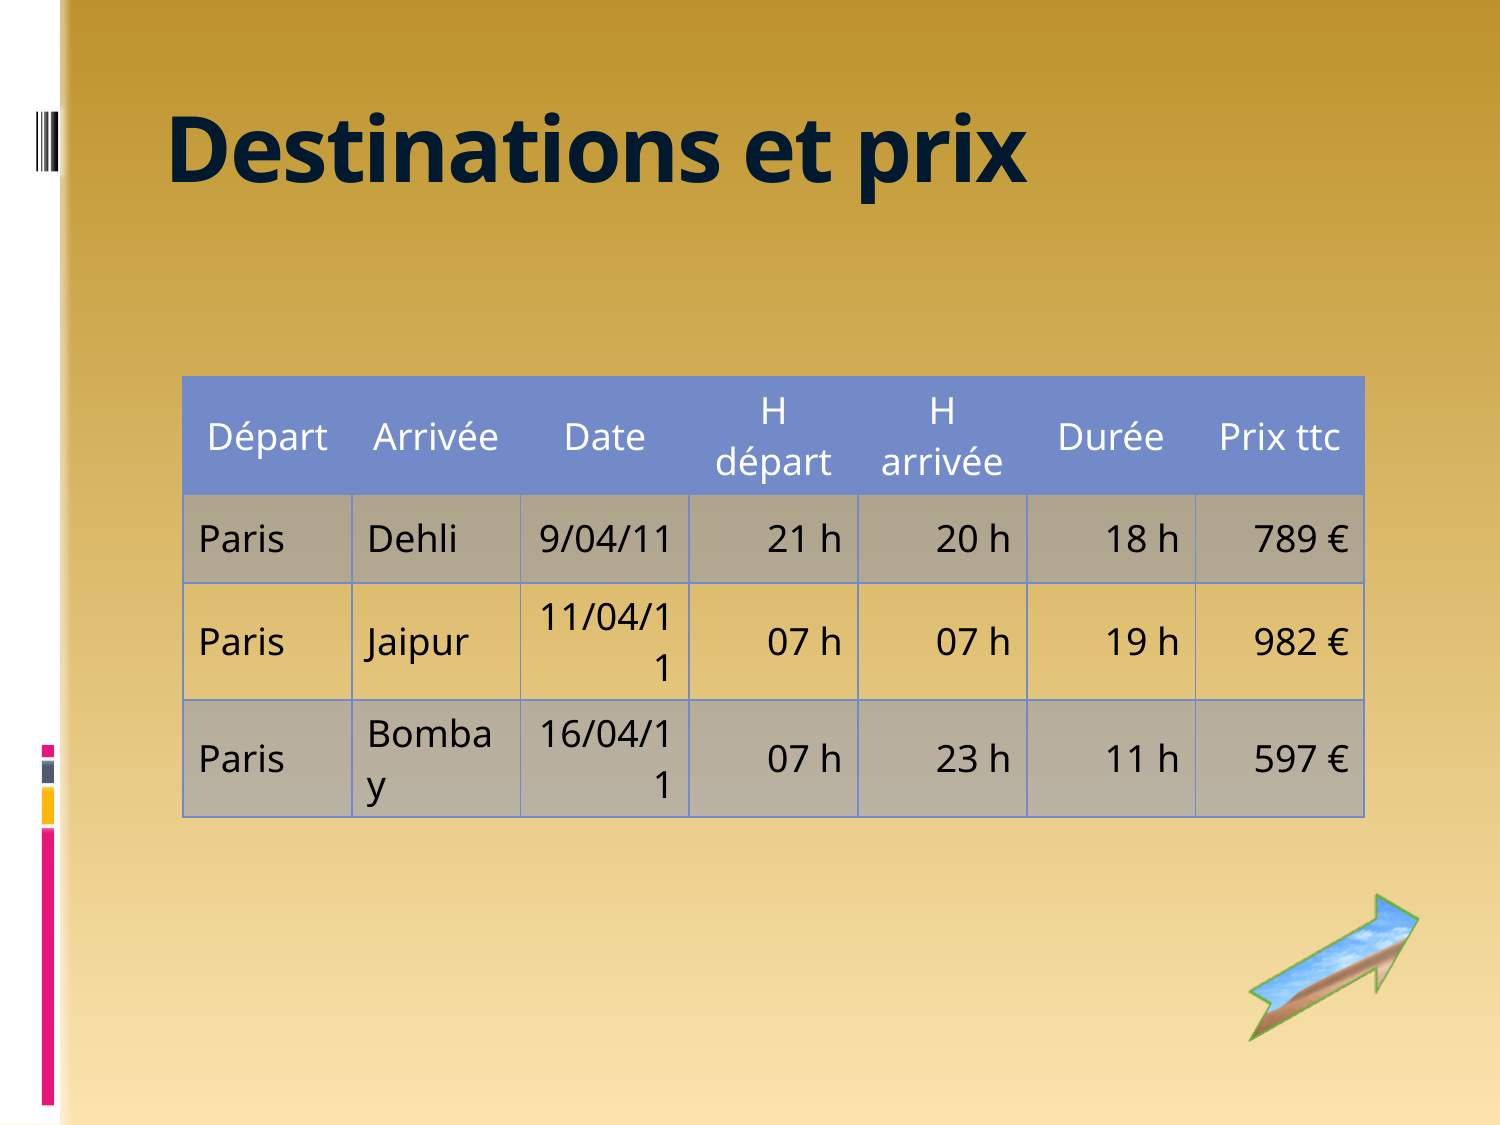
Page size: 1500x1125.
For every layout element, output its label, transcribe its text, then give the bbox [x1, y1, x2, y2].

table_cell 23 h [859, 701, 1026, 816]
table_header Durée [1028, 378, 1195, 493]
picture [1246, 866, 1421, 1068]
table_cell 20 h [859, 495, 1026, 582]
table_cell 19 h [1028, 584, 1195, 699]
table_cell 982 € [1196, 584, 1363, 699]
table_header Départ [184, 378, 351, 493]
table_cell Paris [184, 701, 351, 816]
table_cell 21 h [690, 495, 857, 582]
table_header H arrivée [859, 378, 1026, 493]
table_cell 789 € [1196, 495, 1363, 582]
table_cell 18 h [1028, 495, 1195, 582]
table_cell 597 € [1196, 701, 1363, 816]
title Destinations et prix [150, 83, 1425, 234]
table_cell 07 h [859, 584, 1026, 699]
table_cell Bombay [353, 701, 520, 816]
table_cell Jaipur [353, 584, 520, 699]
table_cell 9/04/11 [521, 495, 688, 582]
table_cell Dehli [353, 495, 520, 582]
table_cell Paris [184, 495, 351, 582]
table_header Arrivée [353, 378, 520, 493]
table_cell Paris [184, 584, 351, 699]
table_cell 11 h [1028, 701, 1195, 816]
table_cell 07 h [690, 701, 857, 816]
table_header H départ [690, 378, 857, 493]
table_header Date [521, 378, 688, 493]
table_cell 07 h [690, 584, 857, 699]
table_header Prix ttc [1196, 378, 1363, 493]
table_cell 11/04/11 [521, 584, 688, 699]
table_cell 16/04/11 [521, 701, 688, 816]
